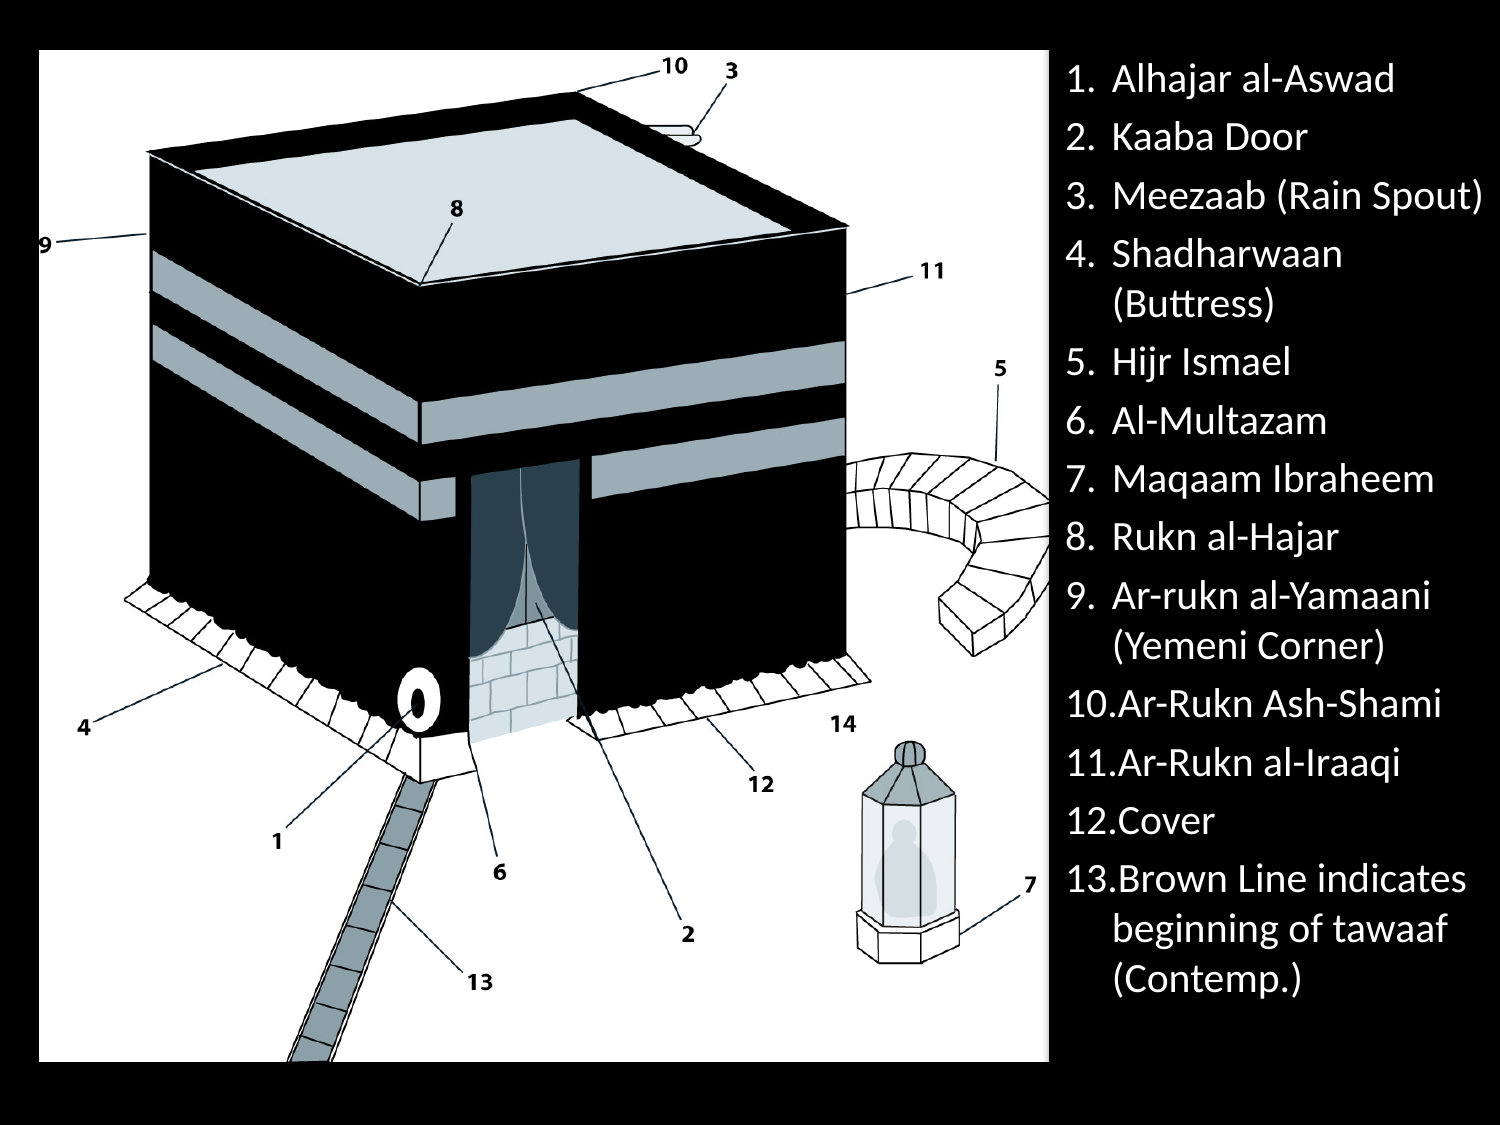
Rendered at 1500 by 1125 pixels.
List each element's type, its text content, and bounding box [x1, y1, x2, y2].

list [38, 49, 1063, 1063]
list Alhajar al-Aswad Kaaba Door Meezaab (Rain Spout) Shadharwaan (Buttress) Hijr Ismael Al-Multazam Maqaam Ibraheem Rukn al-Hajar Ar-rukn al-Yamaani (Yemeni Corner) Ar-Rukn Ash-Shami Ar-Rukn al-Iraaqi Cover Brown Line indicates beginning of tawaaf (Contemp.) [1049, 0, 1500, 1125]
